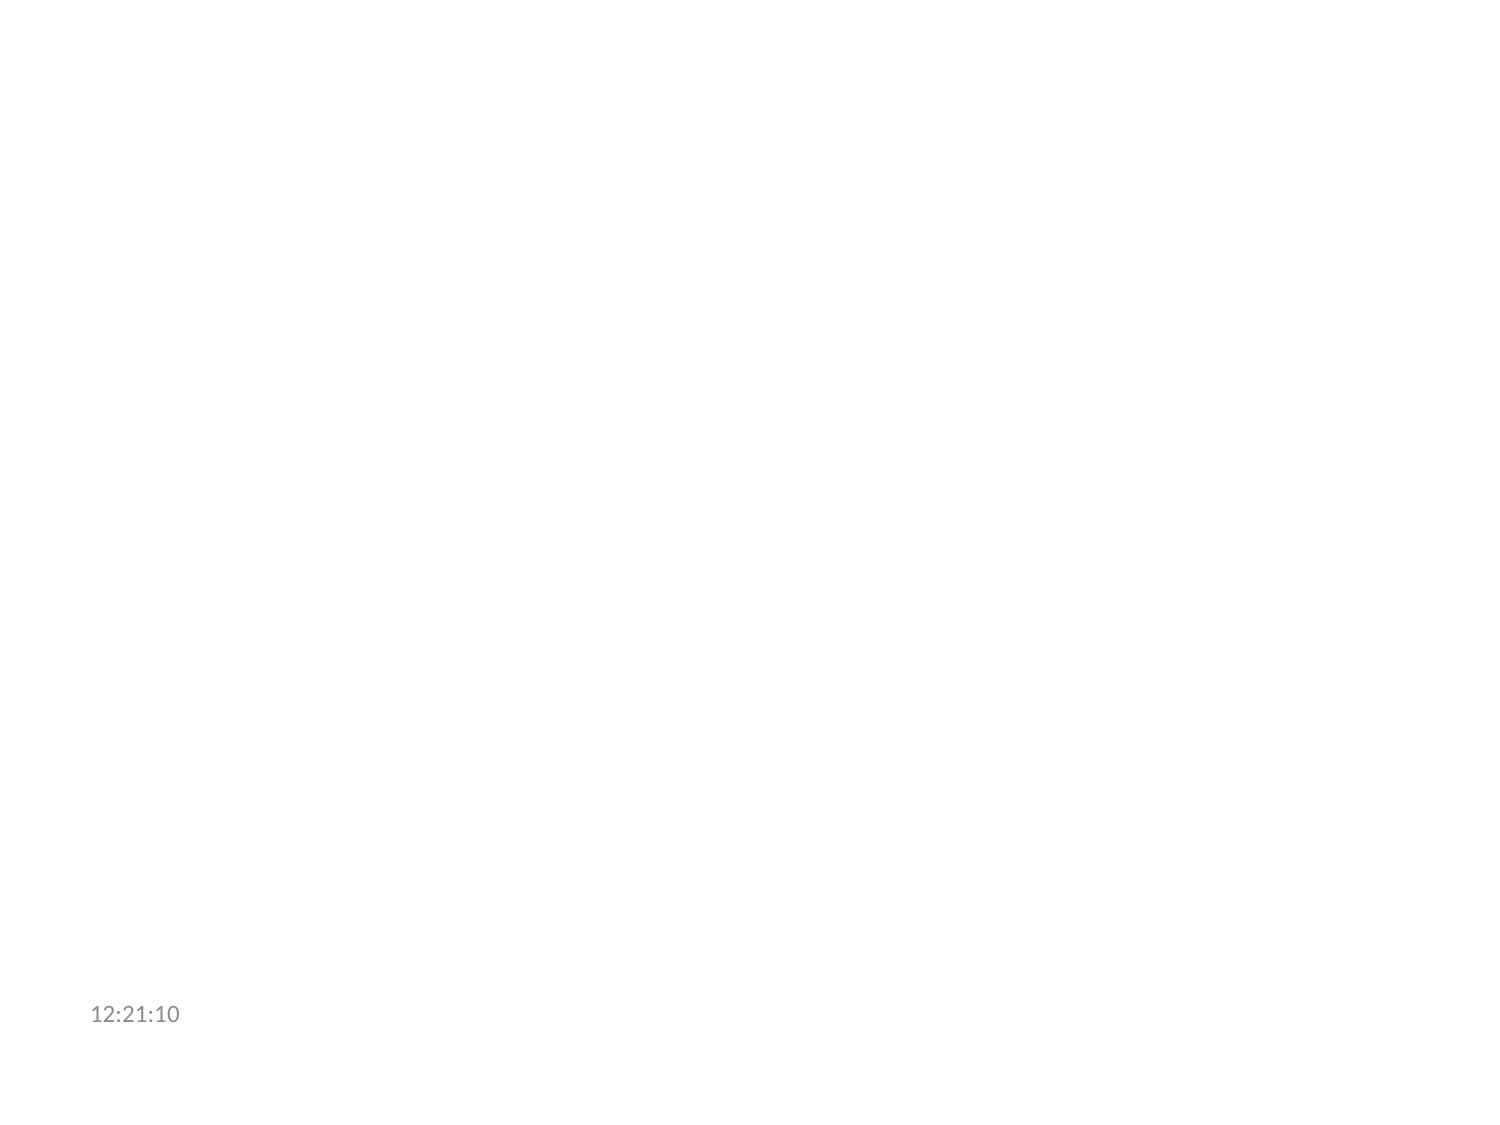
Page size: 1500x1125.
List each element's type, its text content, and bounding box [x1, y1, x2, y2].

text_box 15:35:09 [75, 982, 425, 1043]
